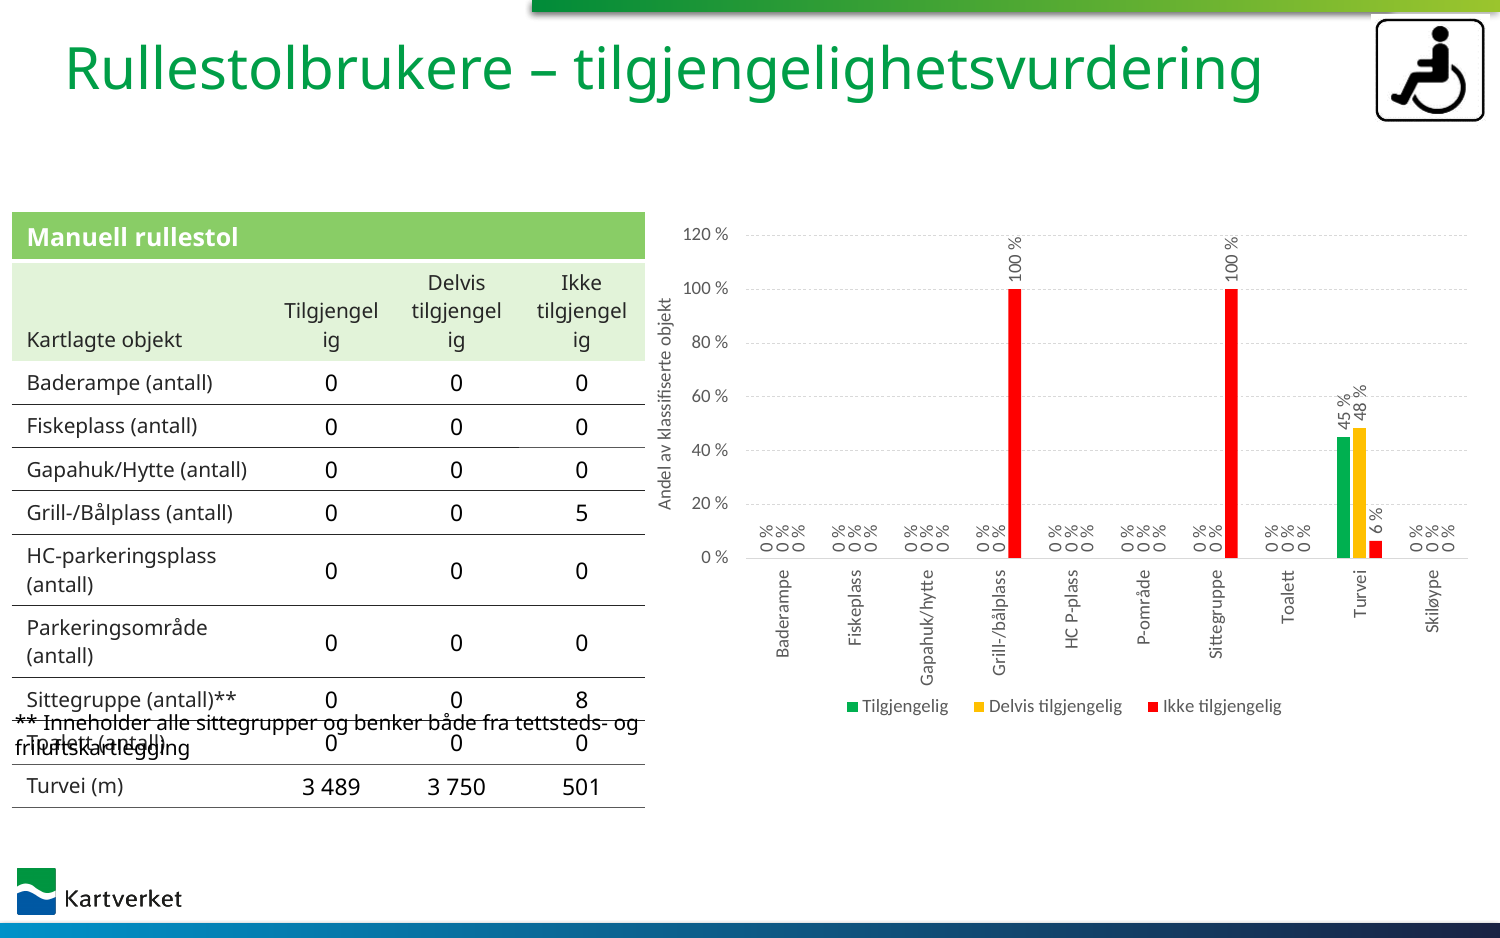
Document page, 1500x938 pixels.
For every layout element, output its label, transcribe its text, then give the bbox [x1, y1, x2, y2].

table_cell 0 [519, 448, 638, 490]
table_cell 0 [269, 491, 394, 534]
table_cell Grill-/Bålplass (antall) [12, 491, 269, 534]
table_cell Parkeringsområde (antall) [12, 606, 269, 677]
table_cell Delvis tilgjengelig [394, 263, 519, 361]
table_cell Gapahuk/Hytte (antall) [12, 448, 269, 490]
table_cell 0 [269, 535, 394, 605]
table_cell 3 750 [394, 768, 519, 807]
table_cell 0 [519, 535, 638, 605]
table_cell 8 [519, 678, 638, 702]
table_cell Baderampe (antall) [12, 361, 269, 404]
table_cell 0 [394, 405, 519, 447]
text_box ** Inneholder alle sittegrupper og benker både fra tettsteds- og friluftskartlegging [0, 702, 745, 768]
table_cell 0 [394, 678, 519, 702]
table_cell 0 [269, 606, 394, 677]
table_cell Ikke tilgjengelig [519, 263, 638, 361]
table_cell Kartlagte objekt [12, 263, 269, 361]
table_cell Sittegruppe (antall)** [12, 678, 269, 702]
table_cell 0 [519, 361, 638, 404]
table_cell 0 [519, 405, 638, 447]
table_cell 0 [269, 678, 394, 702]
text_box Rullestolbrukere – tilgjengelighetsvurdering [49, 12, 1372, 109]
picture [1371, 13, 1491, 127]
table_cell HC-parkeringsplass (antall) [12, 535, 269, 605]
table_cell 0 [394, 491, 519, 534]
table_cell 0 [269, 448, 394, 490]
picture [643, 218, 1480, 728]
table_cell 501 [519, 768, 645, 807]
table_cell Tilgjengelig [269, 263, 394, 361]
table_cell 0 [269, 361, 394, 404]
table_cell 0 [269, 405, 394, 447]
table_cell Turvei (m) [12, 768, 269, 807]
table_cell 0 [519, 606, 638, 677]
table_cell 5 [519, 491, 638, 534]
table_cell 0 [394, 361, 519, 404]
table_cell 3 489 [269, 768, 394, 807]
table_header Manuell rullestol [12, 212, 645, 259]
table_cell 0 [394, 448, 519, 490]
table_cell 0 [394, 606, 519, 677]
table_cell 0 [394, 535, 519, 605]
table_cell Fiskeplass (antall) [12, 405, 269, 447]
